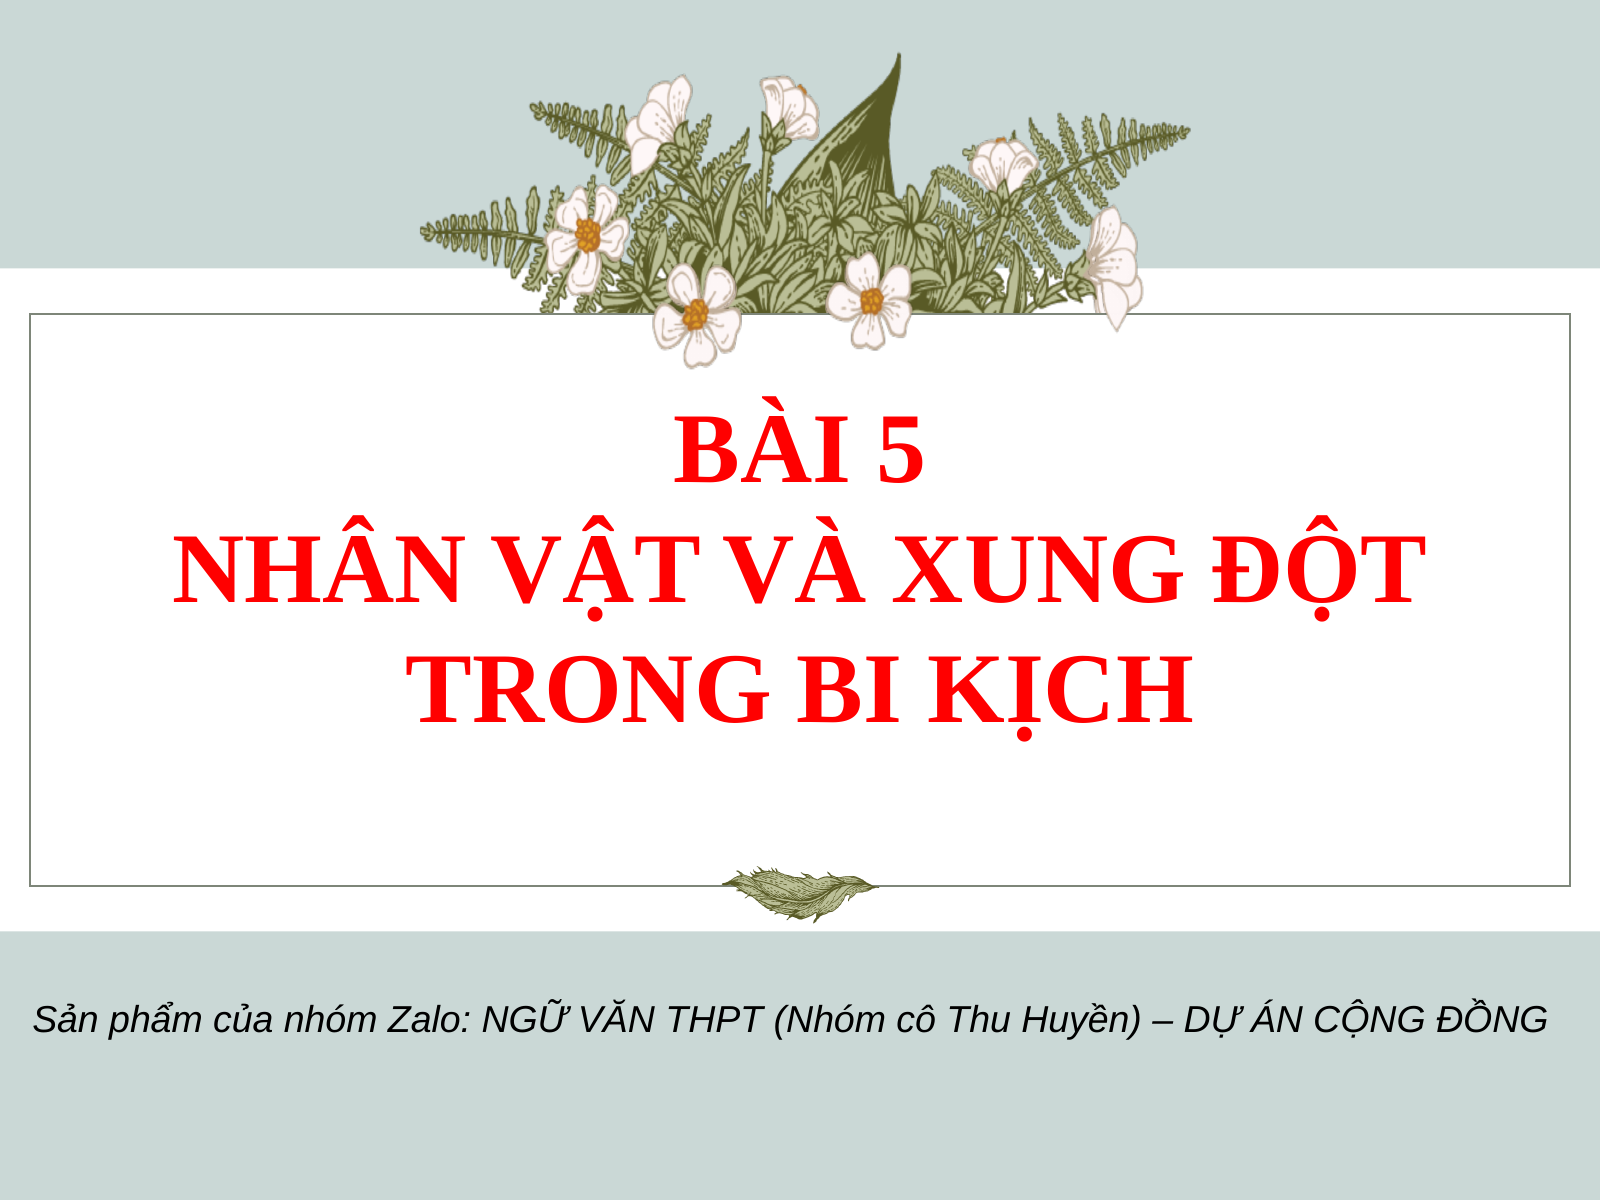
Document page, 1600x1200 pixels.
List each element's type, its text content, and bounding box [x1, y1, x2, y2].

text_box Sản phẩm của nhóm Zalo: NGỮ VĂN THPT (Nhóm cô Thu Huyền) – DỰ ÁN CỘNG ĐỒNG [0, 987, 1585, 1093]
text_box BÀI 5 NHÂN VẬT VÀ XUNG ĐỘT TRONG BI KỊCH [43, 374, 1557, 750]
picture [410, 32, 1201, 374]
picture [720, 861, 880, 924]
